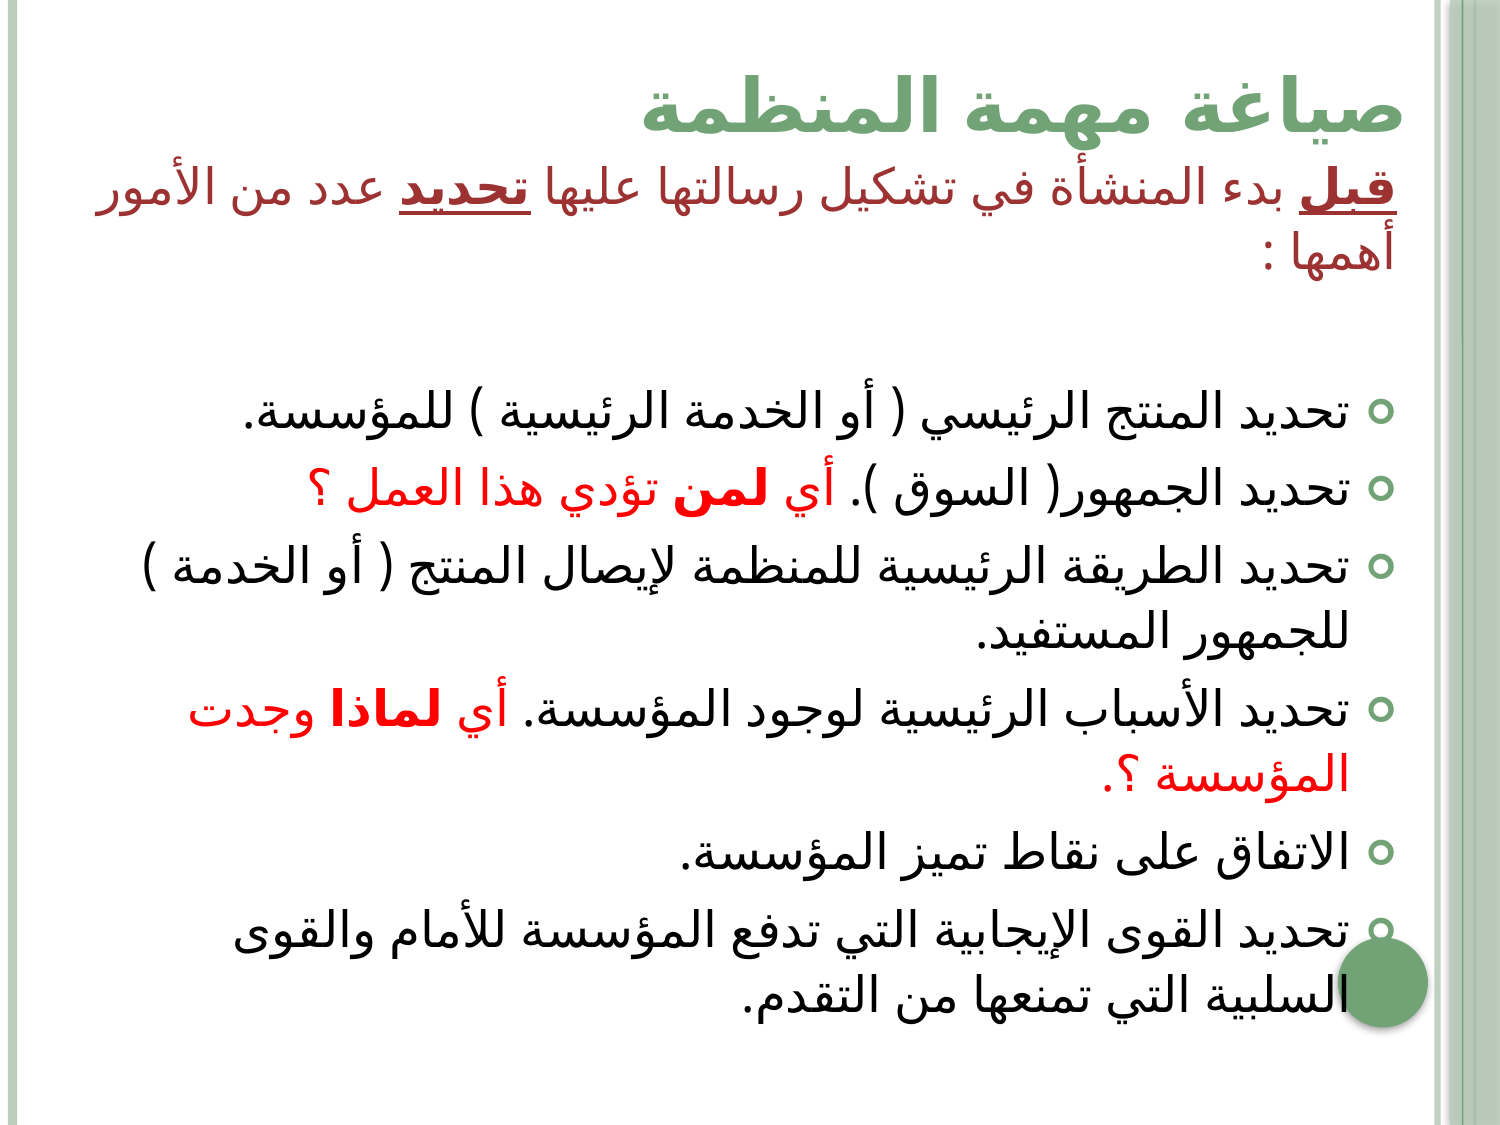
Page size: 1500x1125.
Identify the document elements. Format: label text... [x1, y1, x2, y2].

list قبل بدء المنشأة في تشكيل رسالتها عليها تحديد عدد من الأمور أهمها : تحديد المنتج الرئيسي ( أو الخدمة الرئيسية ) للمؤسسة. تحديد الجمهور( السوق ). أي لمن تؤدي هذا العمل ؟ تحديد الطريقة الرئيسية للمنظمة لإيصال المنتج ( أو الخدمة ) للجمهور المستفيد. تحديد الأسباب الرئيسية لوجود المؤسسة. أي لماذا وجدت المؤسسة ؟. الاتفاق على نقاط تميز المؤسسة. تحديد القوى الإيجابية التي تدفع المؤسسة للأمام والقوى السلبية التي تمنعها من التقدم. [75, 152, 1412, 1062]
title صياغة مهمة المنظمة [41, 42, 1424, 231]
